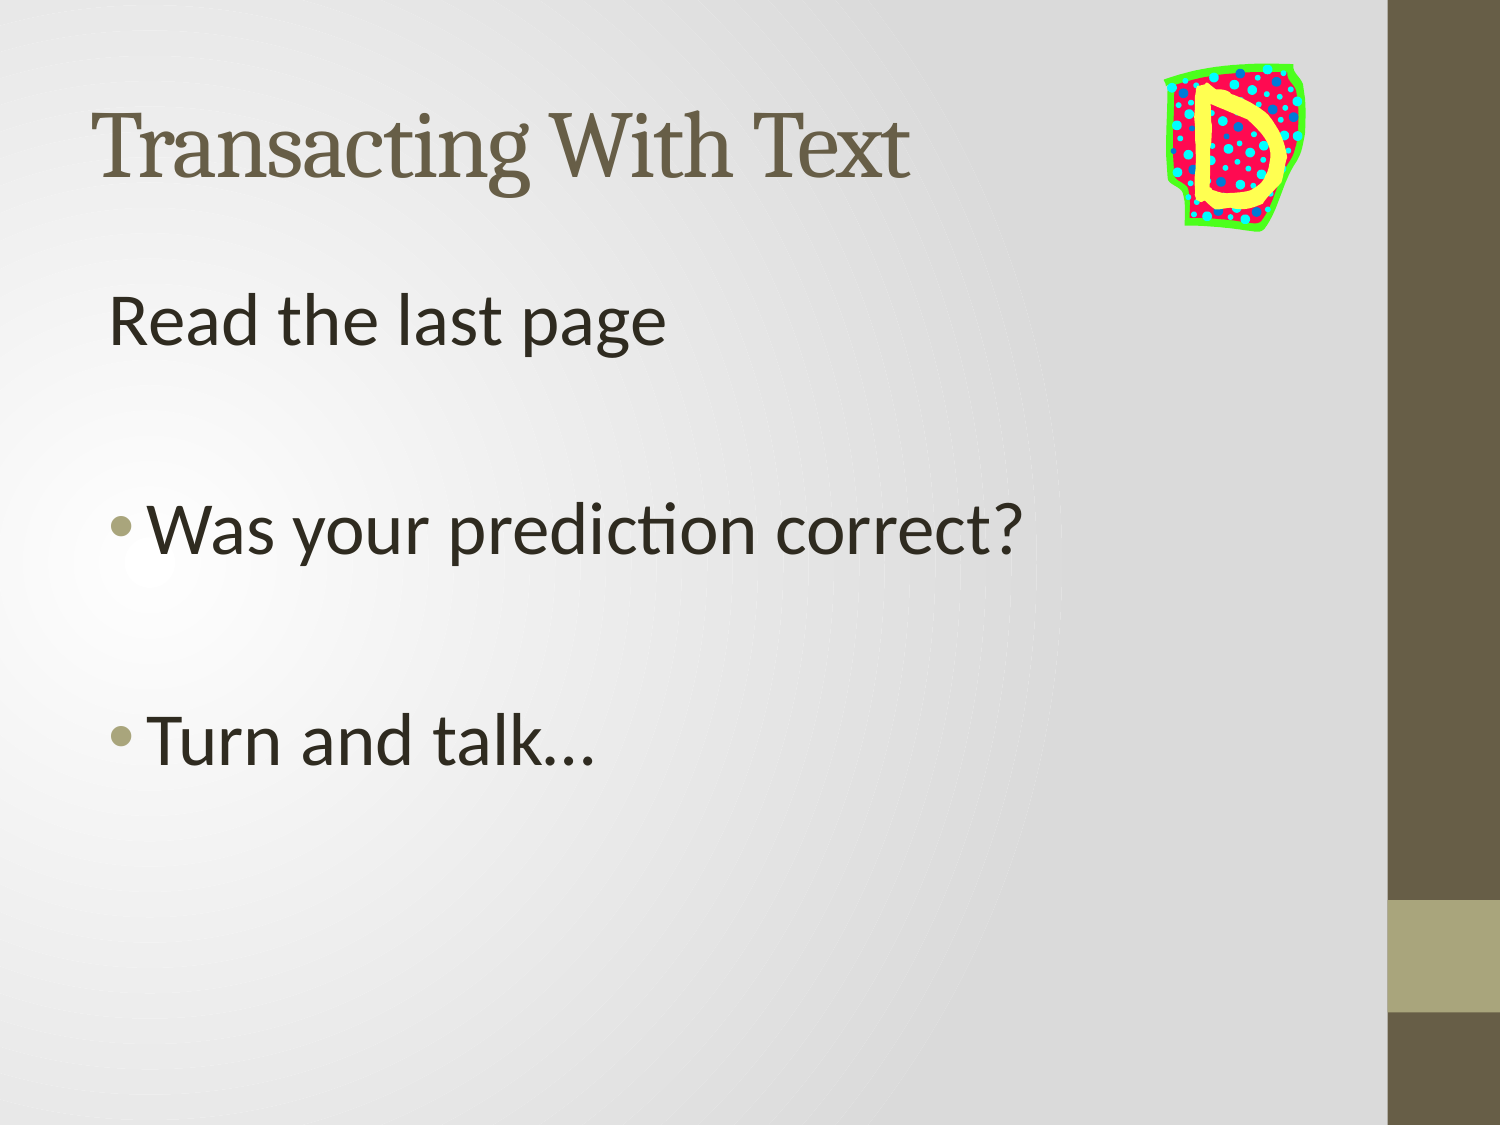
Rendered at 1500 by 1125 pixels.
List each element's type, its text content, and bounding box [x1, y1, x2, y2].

picture [1161, 61, 1308, 235]
title Transacting With Text [75, 45, 1325, 233]
list Read the last page Was your prediction correct? Turn and talk… [75, 262, 1325, 1050]
